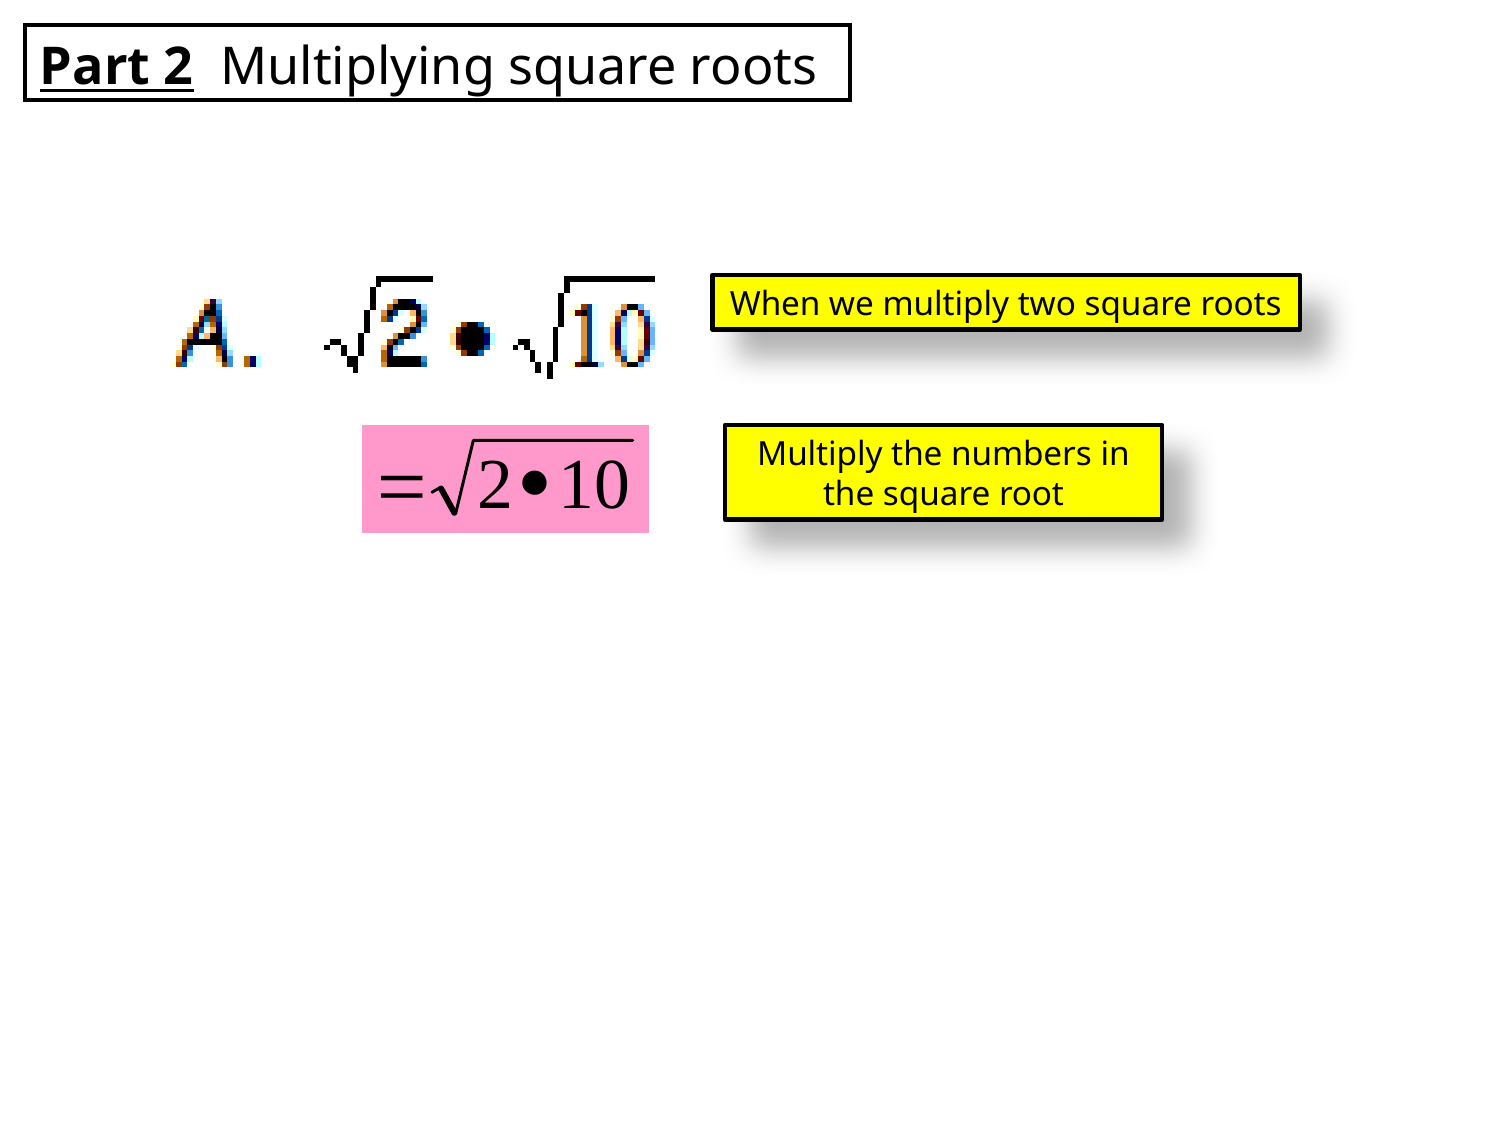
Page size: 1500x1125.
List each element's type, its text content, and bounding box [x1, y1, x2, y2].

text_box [362, 424, 650, 533]
text_box When we multiply two square roots [791, 274, 1300, 330]
text_box Multiply the numbers in the square root [724, 424, 1163, 520]
picture [124, 162, 787, 488]
text_box Part 2 Multiplying square roots [24, 24, 850, 100]
